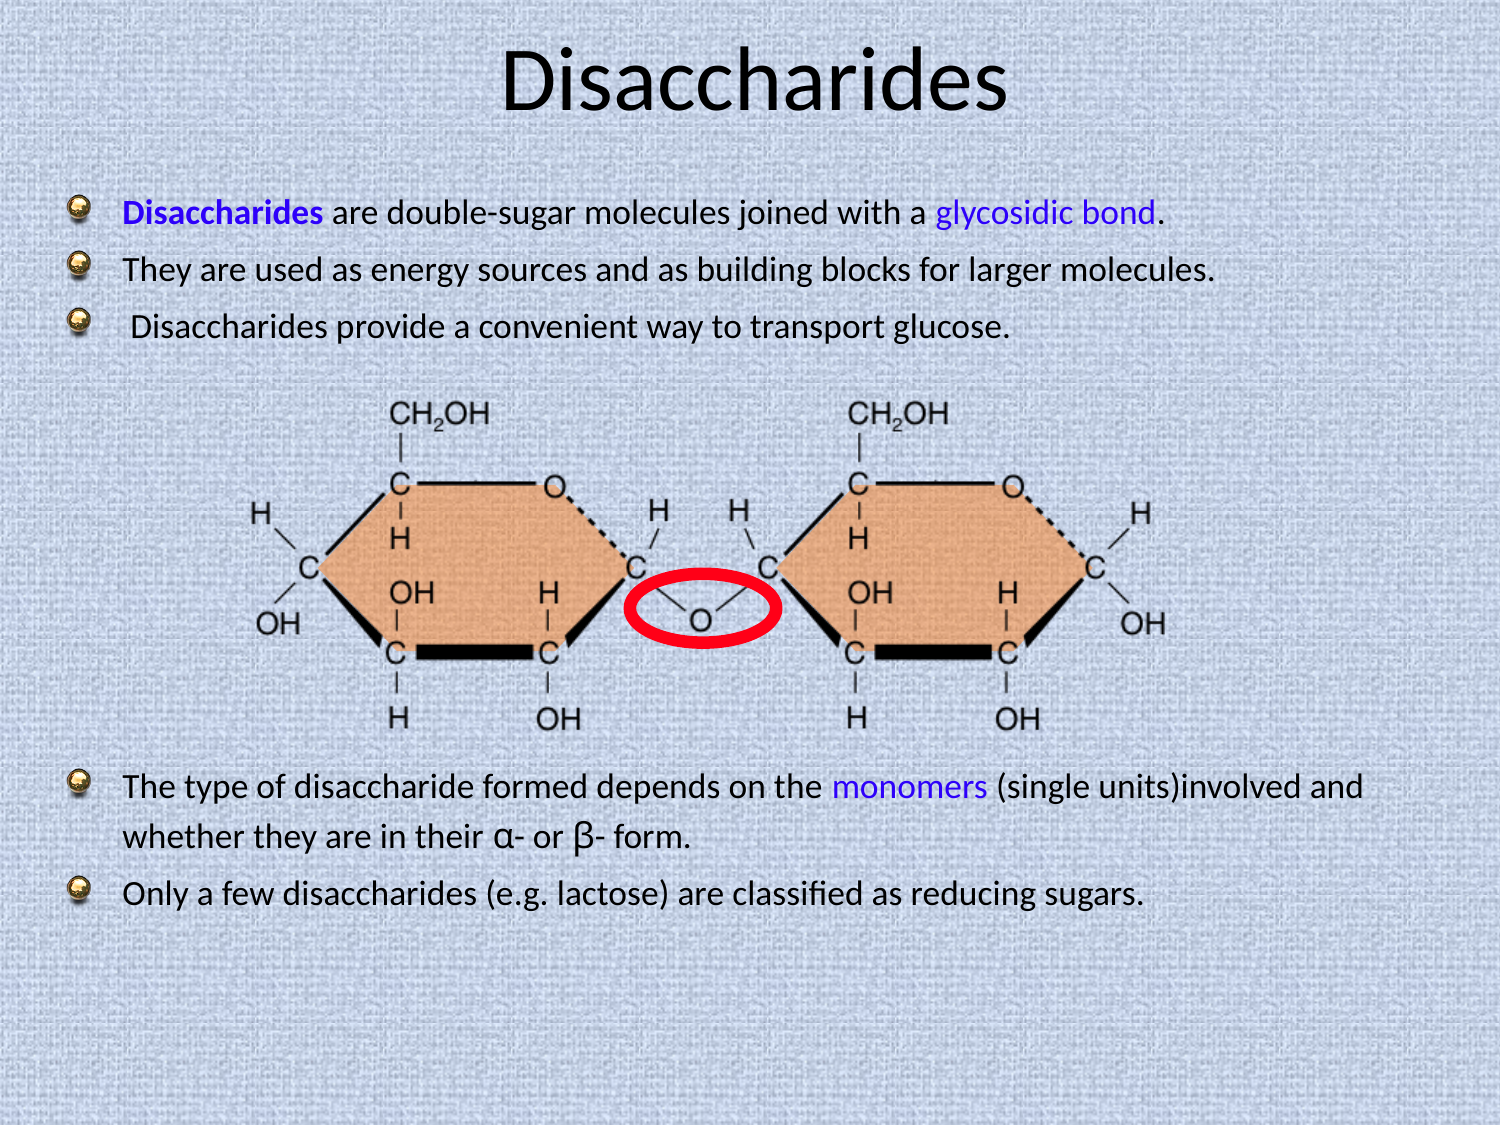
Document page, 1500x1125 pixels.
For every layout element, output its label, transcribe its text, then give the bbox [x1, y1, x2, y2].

picture [66, 875, 91, 908]
title Disaccharides [1, 0, 1500, 137]
picture [66, 194, 91, 227]
picture [66, 250, 91, 284]
list Disaccharides are double-sugar molecules joined with a glycosidic bond. They are used as energy sources and as building blocks for larger molecules. Disaccharides provide a convenient way to transport glucose. The type of disaccharide formed depends on the monomers (single units)involved and whether they are in their α- or β- form. Only a few disaccharides (e.g. lactose) are classified as reducing sugars. [51, 174, 1486, 1083]
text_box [219, 342, 1187, 761]
picture [66, 768, 91, 801]
picture [66, 307, 91, 340]
